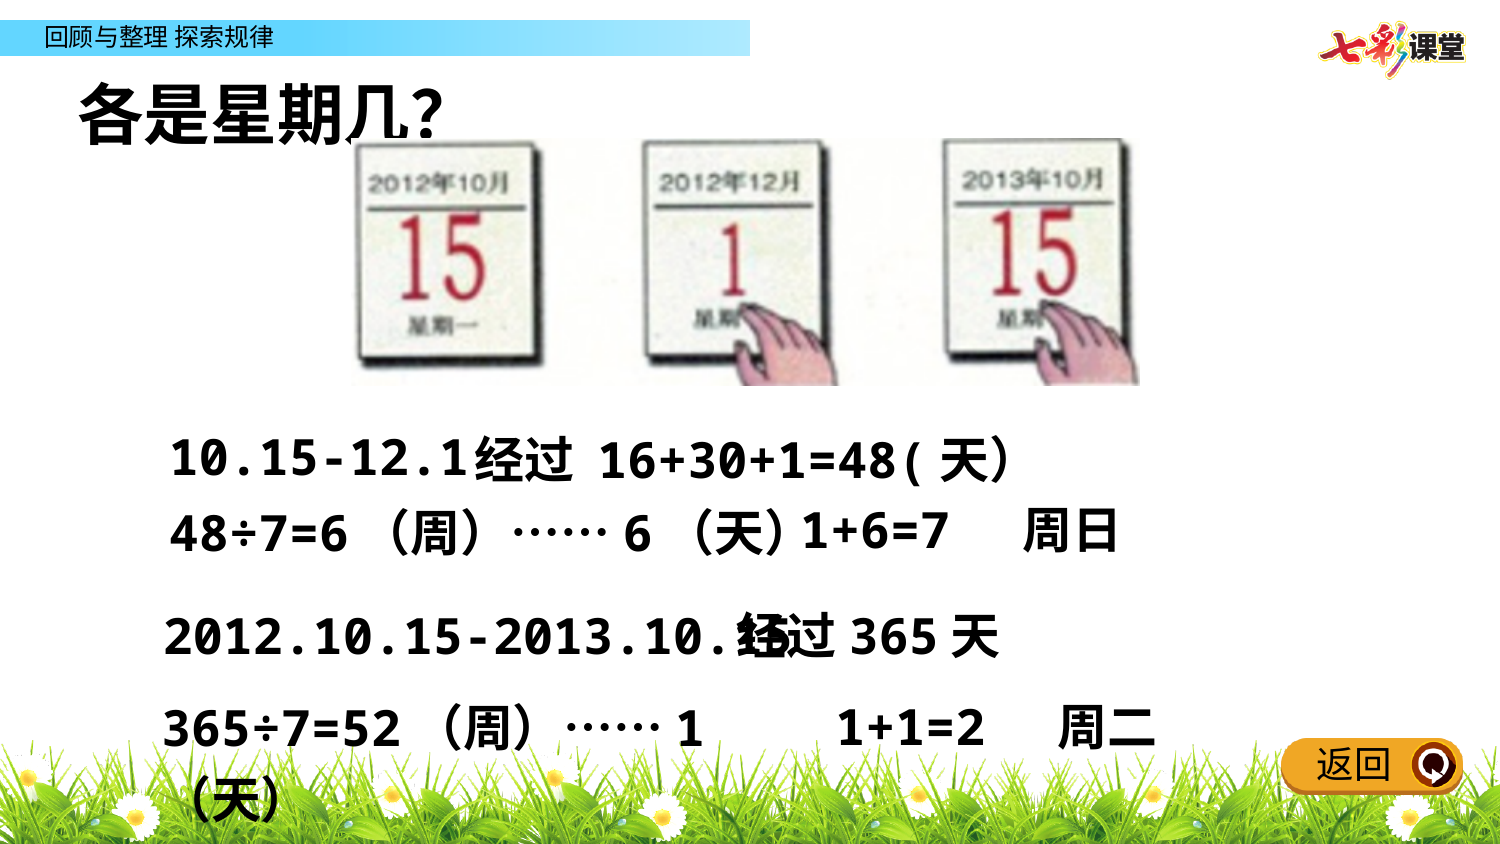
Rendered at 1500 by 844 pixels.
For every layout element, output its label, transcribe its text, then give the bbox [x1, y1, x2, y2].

text_box 2012.10.15-2013.10.15 [151, 586, 725, 671]
text_box 经过365天 [725, 586, 1046, 671]
text_box 1+6=7 周日 [788, 480, 1164, 565]
picture [351, 138, 1140, 386]
text_box 经过 16+30+1=48(天） [462, 410, 1057, 483]
text_box 10.15-12.1 [157, 408, 562, 483]
text_box 各是星期几？ [65, 51, 538, 159]
text_box 365÷7=52（周）……1（天） [149, 679, 843, 835]
text_box 48÷7=6（周）……6（天） [157, 483, 868, 567]
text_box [1281, 733, 1464, 795]
text_box 1+1=2 周二 [824, 677, 1211, 761]
picture [0, 740, 1500, 844]
picture [1316, 20, 1468, 80]
